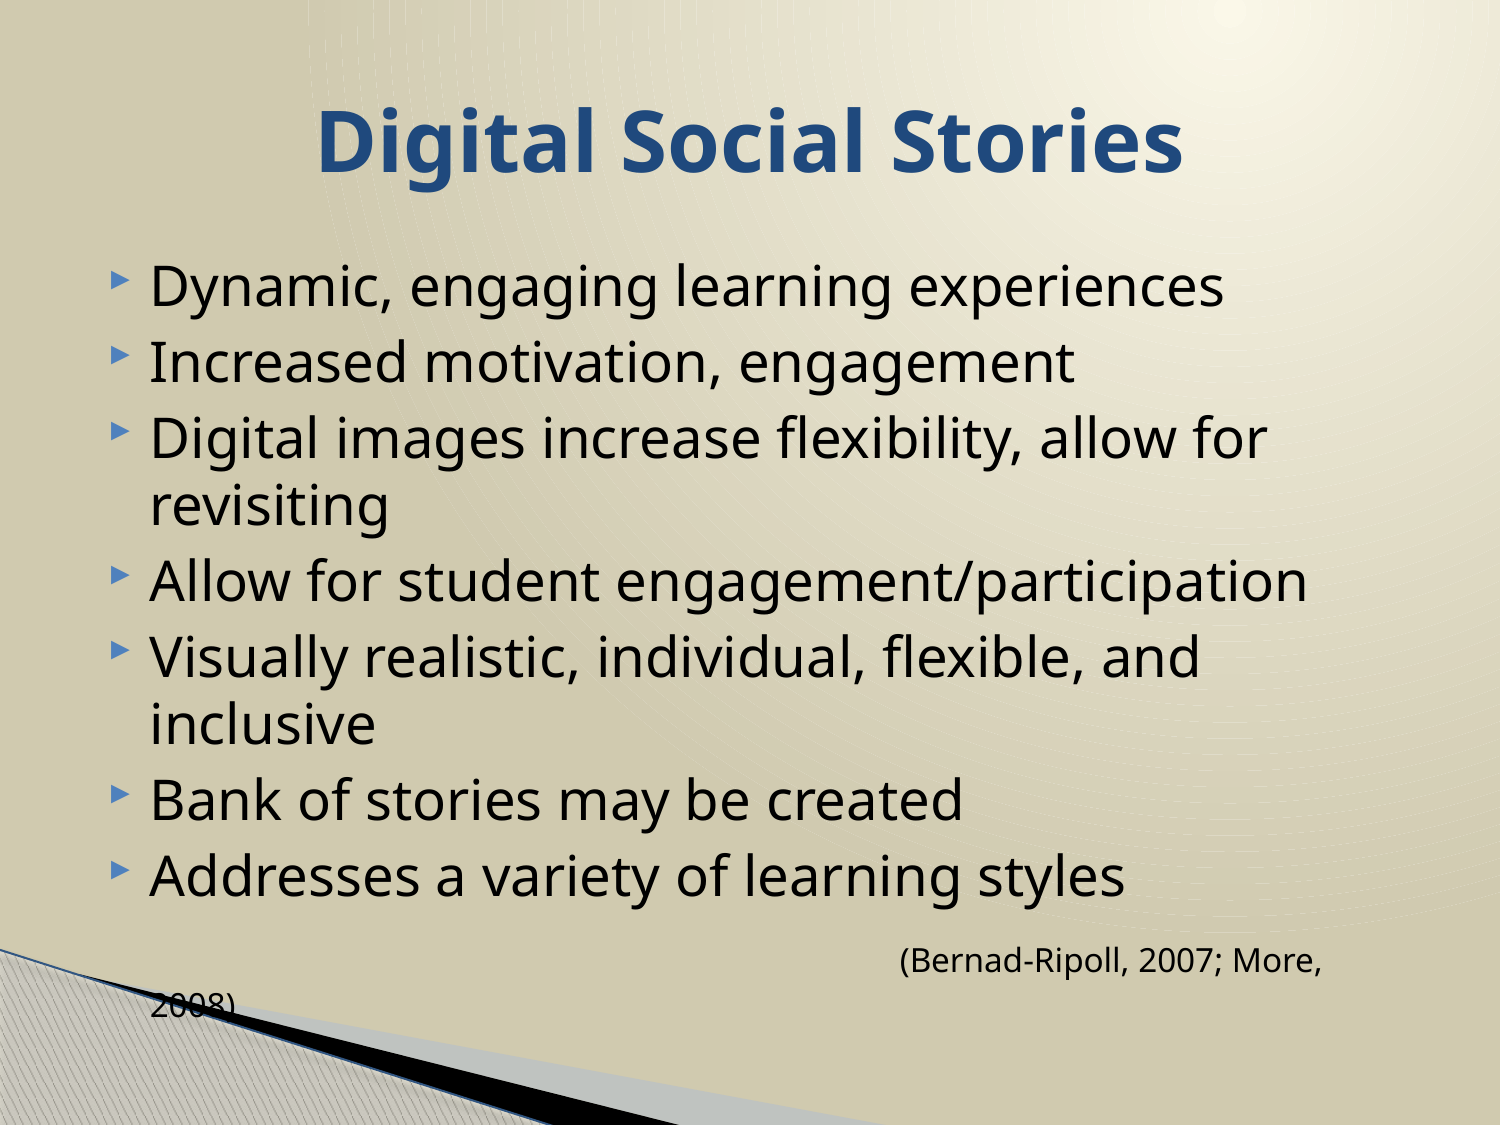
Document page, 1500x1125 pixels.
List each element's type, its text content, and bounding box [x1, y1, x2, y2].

list Dynamic, engaging learning experiences Increased motivation, engagement Digital images increase flexibility, allow for revisiting Allow for student engagement/participation Visually realistic, individual, flexible, and inclusive Bank of stories may be created Addresses a variety of learning styles (Bernad-Ripoll, 2007; More, 2008) [74, 242, 1426, 986]
title Digital Social Stories [75, 45, 1425, 233]
